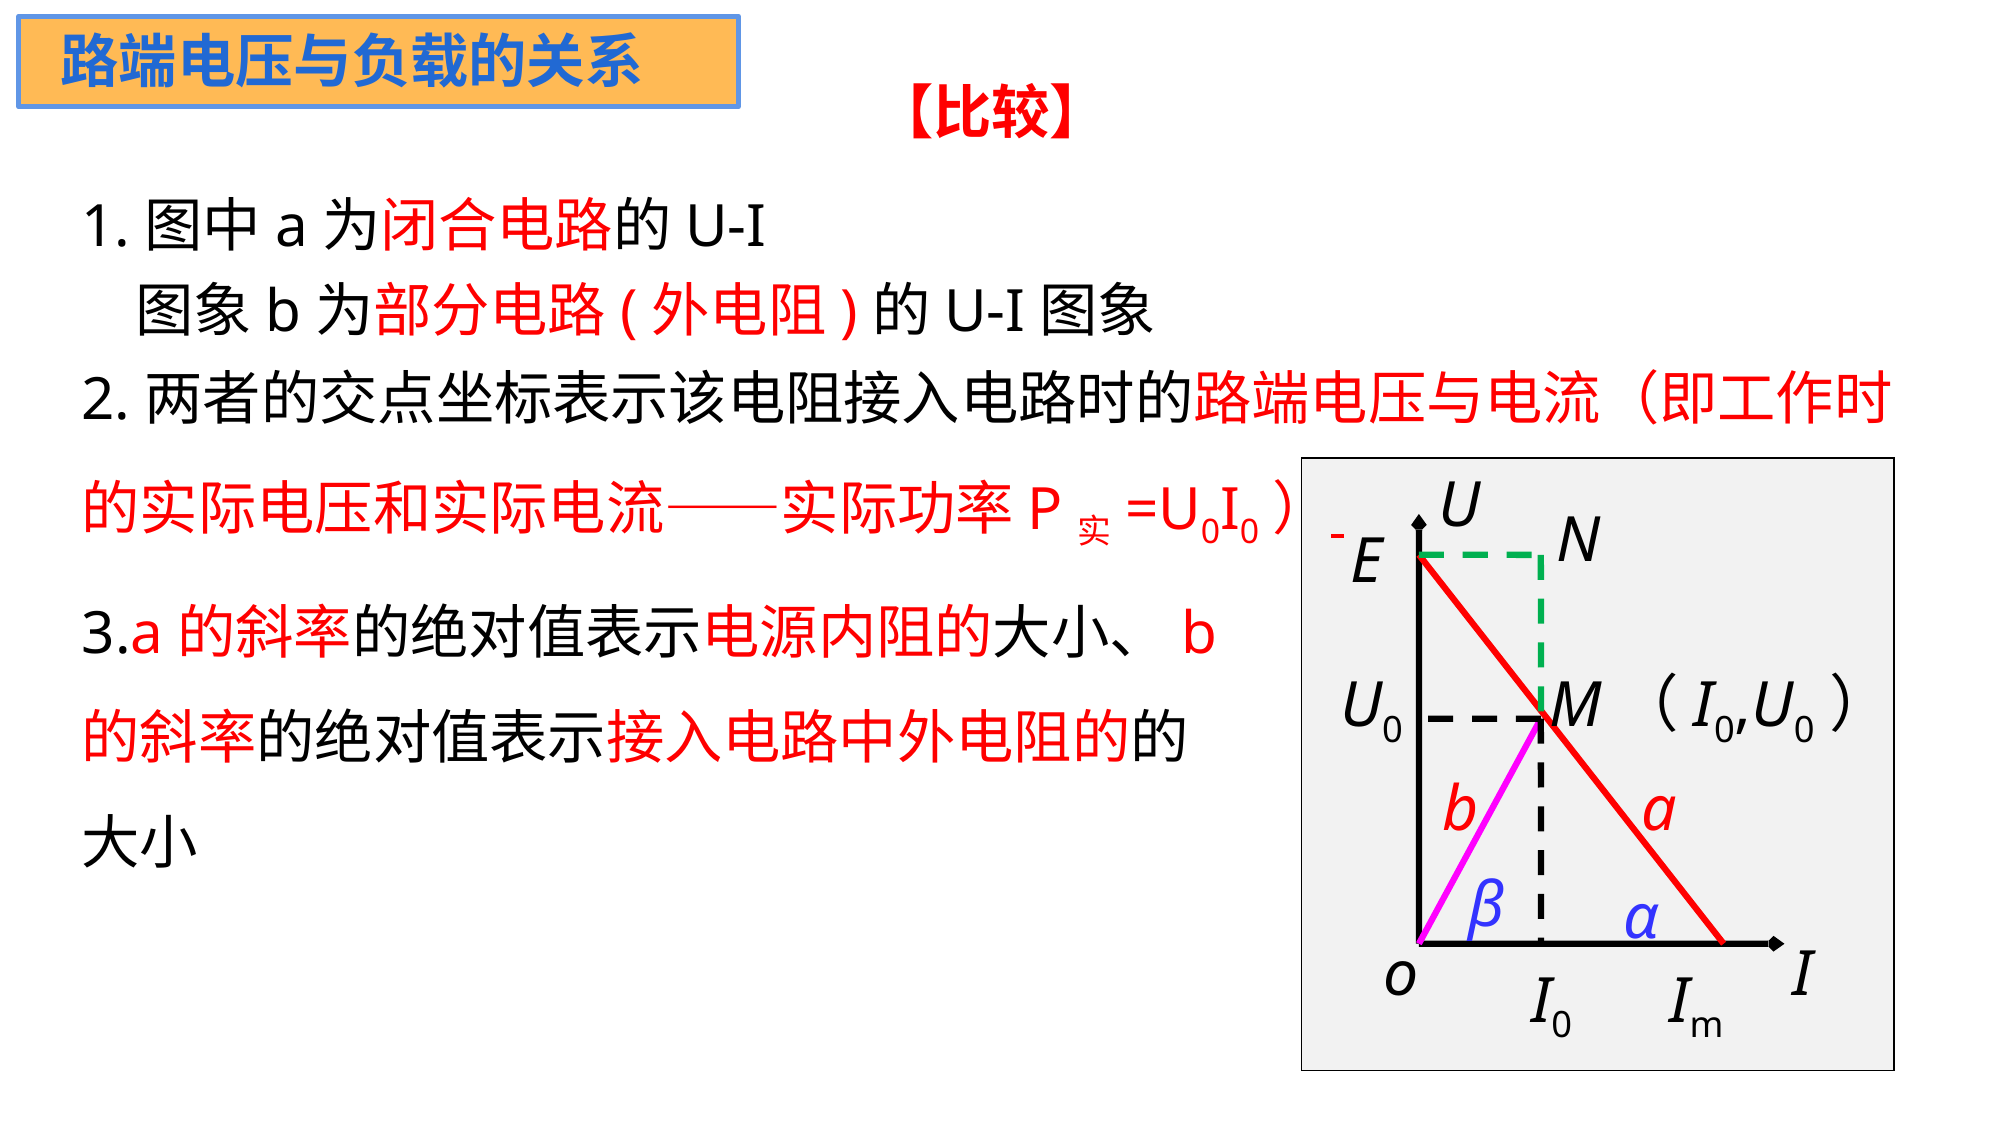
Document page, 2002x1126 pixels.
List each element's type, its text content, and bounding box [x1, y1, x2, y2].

text_box 3.a的斜率的绝对值表示电源内阻的大小、b的斜率的绝对值表示接入电路中外电阻的的大小 [67, 553, 1237, 883]
text_box 1.图中a为闭合电路的U-I 图象b为部分电路(外电阻)的U-I图象 [67, 167, 1923, 318]
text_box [1301, 456, 2001, 1071]
text_box 路端电压与负载的关系 [18, 16, 739, 107]
text_box 【比较】 [860, 67, 1145, 153]
text_box 2.两者的交点坐标表示该电阻接入电路时的路端电压与电流（即工作时的实际电压和实际电流——实际功率P实=U0I0） [67, 318, 1946, 558]
